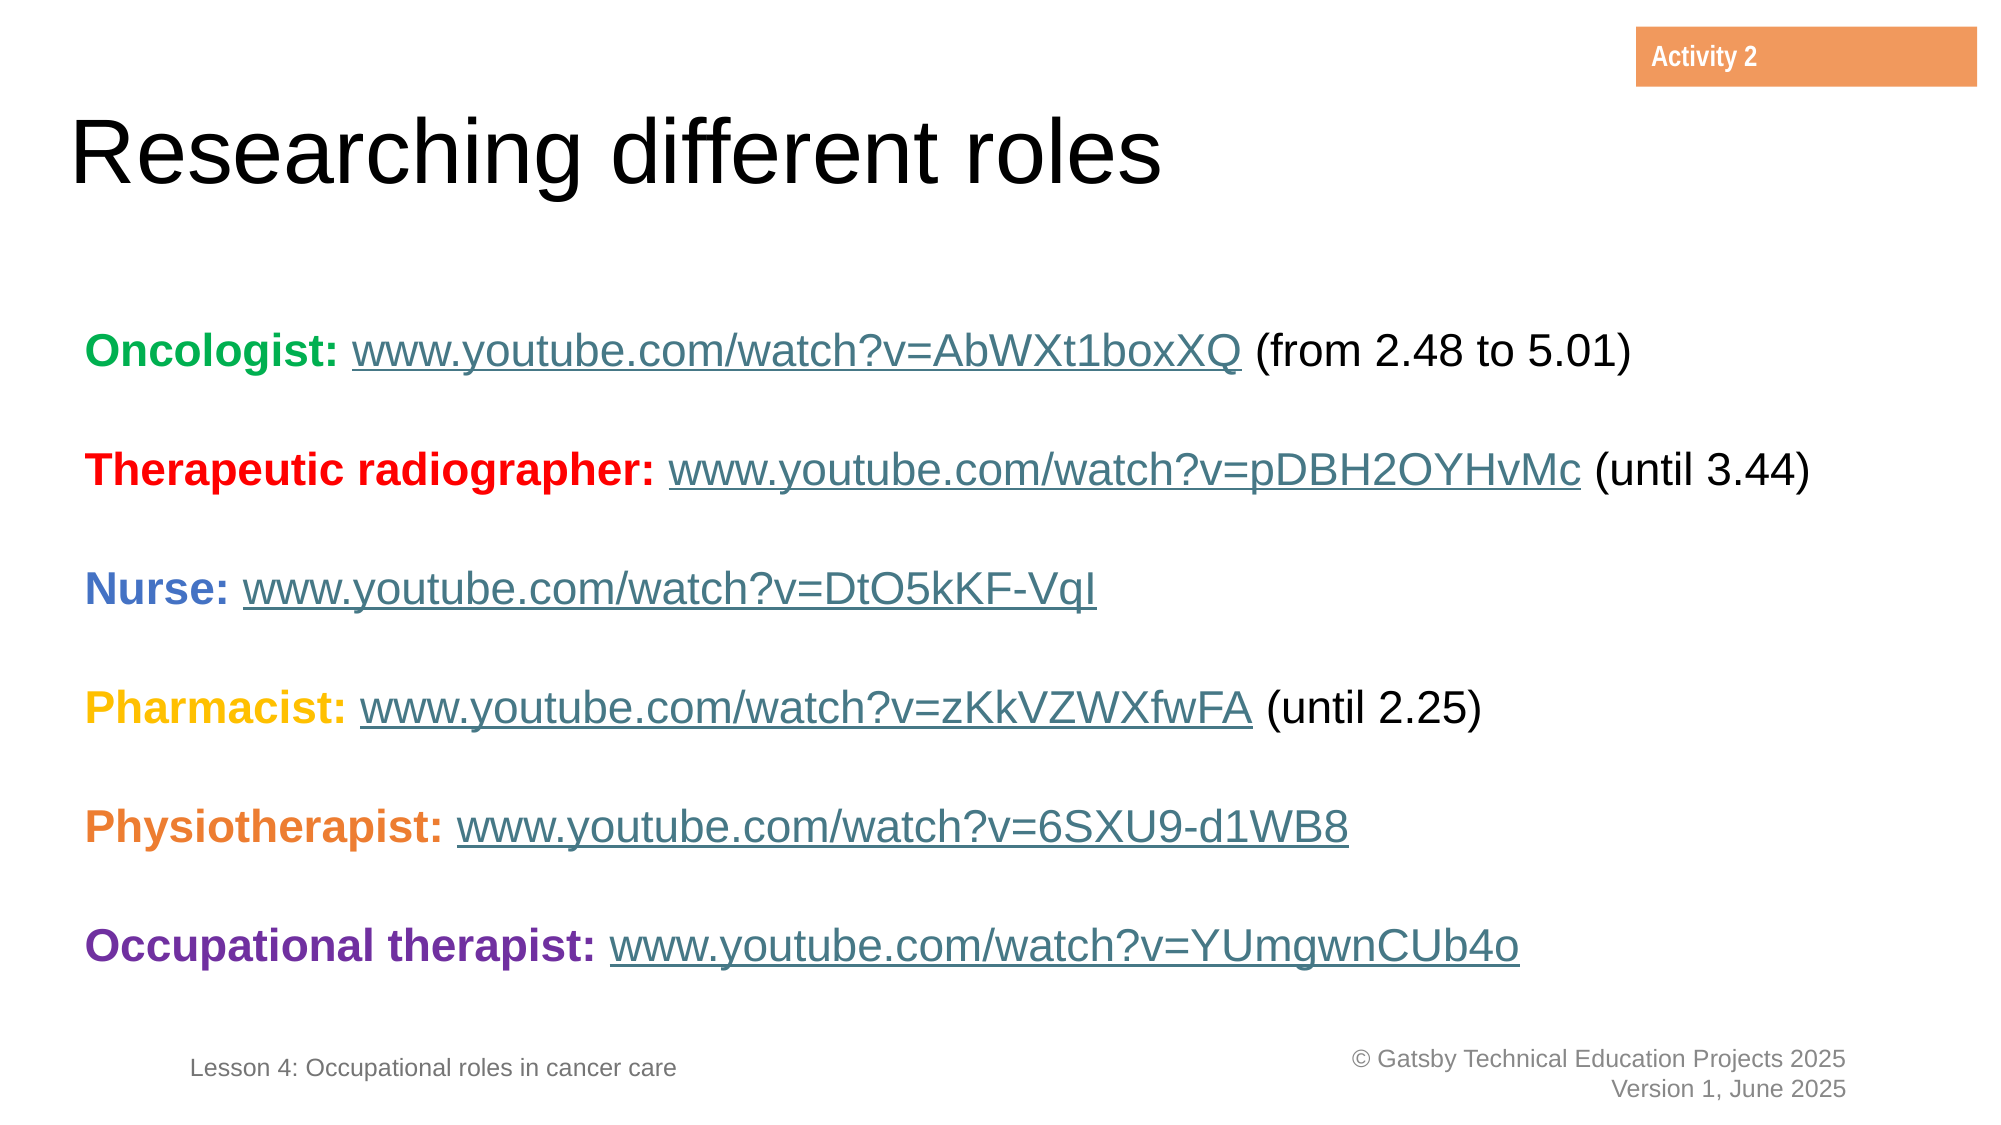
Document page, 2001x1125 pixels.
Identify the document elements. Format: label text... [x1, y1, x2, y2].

list Oncologist: www.youtube.com/watch?v=AbWXt1boxXQ (from 2.48 to 5.01) Therapeutic radiographer: www.youtube.com/watch?v=pDBH2OYHvMc (until 3.44) Nurse: www.youtube.com/watch?v=DtO5kKF-VqI Pharmacist: www.youtube.com/watch?v=zKkVZWXfwFA (until 2.25) Physiotherapist: www.youtube.com/watch?v=6SXU9-d1WB8 Occupational therapist: www.youtube.com/watch?v=YUmgwnCUb4o [55, 286, 1957, 1014]
title Researching different roles [55, 44, 1780, 263]
text_box Lesson 4: Occupational roles in cancer care [137, 1042, 879, 1089]
list Activity 2 [1636, 26, 1978, 87]
